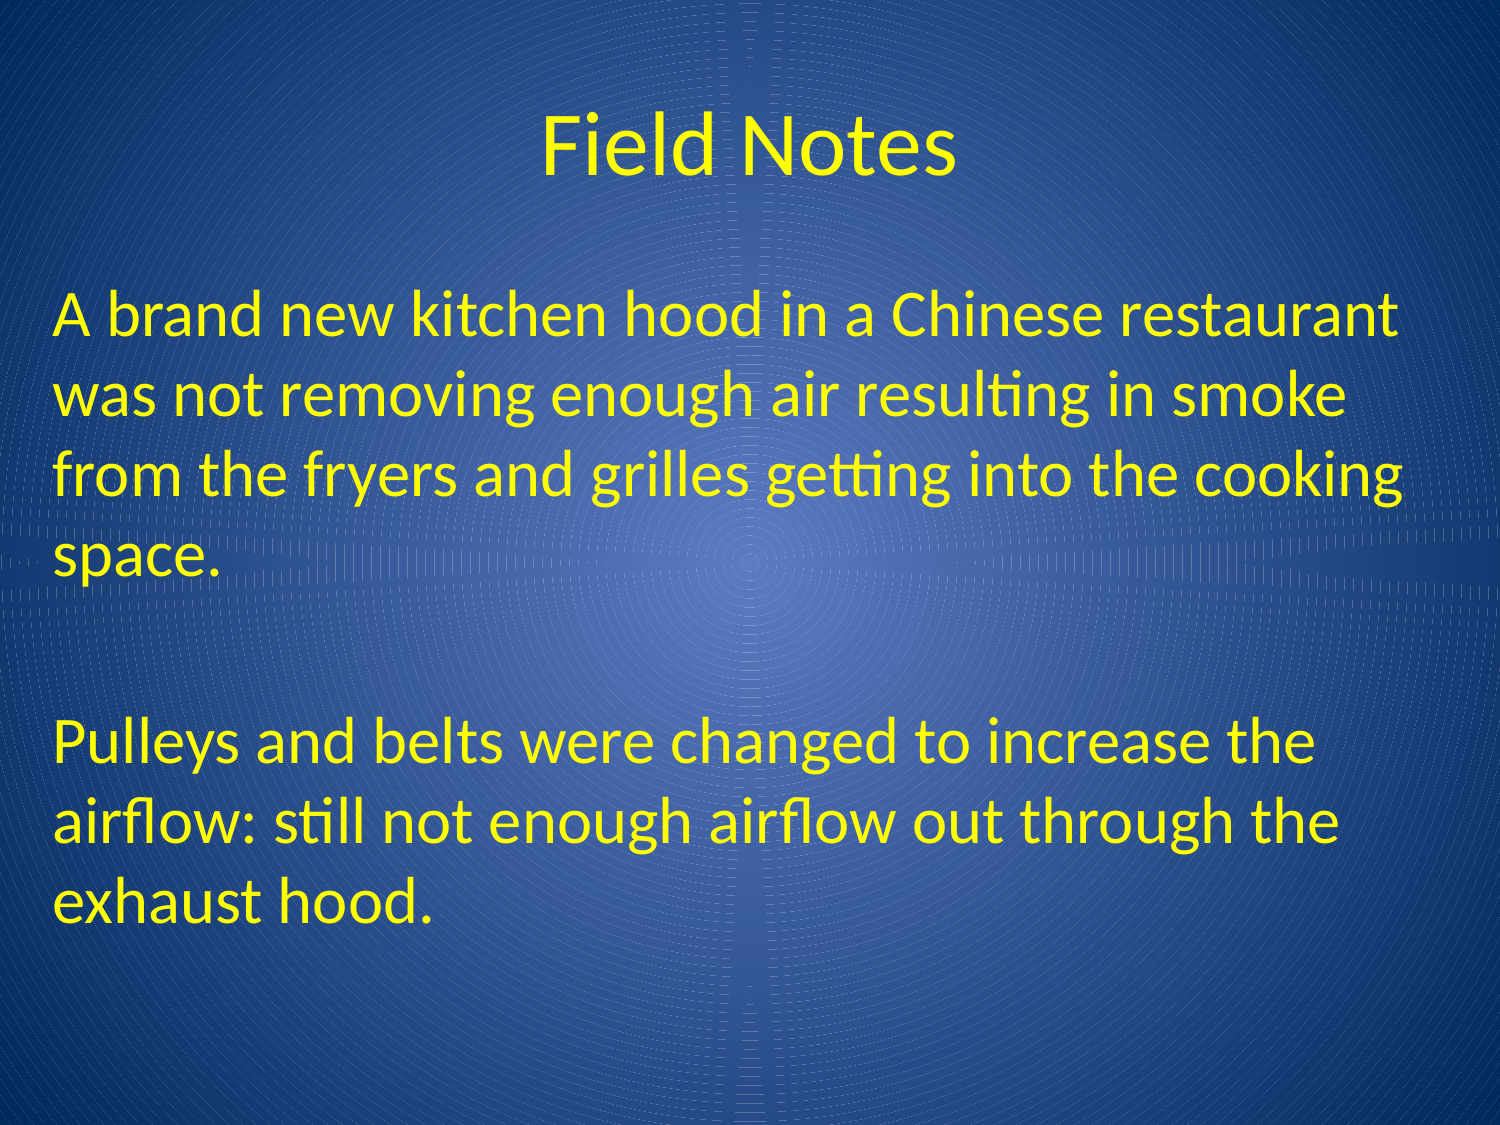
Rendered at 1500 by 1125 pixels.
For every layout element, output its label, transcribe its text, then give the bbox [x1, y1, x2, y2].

title Field Notes [75, 45, 1425, 233]
list A brand new kitchen hood in a Chinese restaurant was not removing enough air resulting in smoke from the fryers and grilles getting into the cooking space. Pulleys and belts were changed to increase the airflow: still not enough airflow out through the exhaust hood. [37, 262, 1425, 1005]
